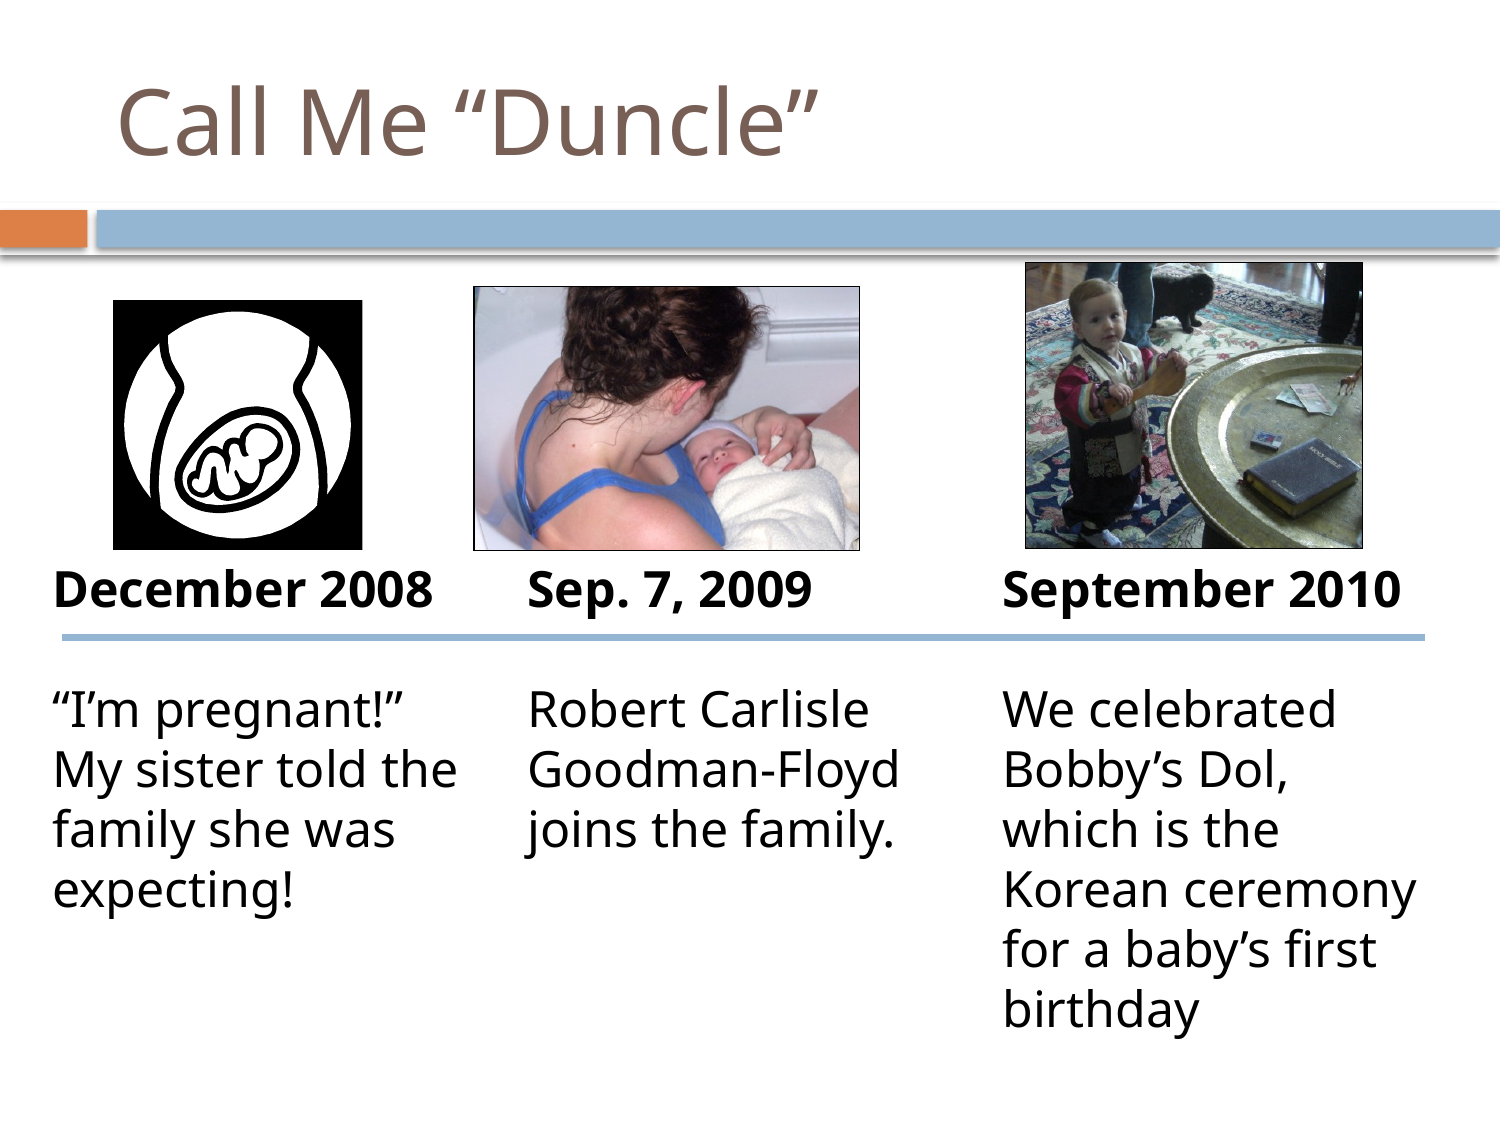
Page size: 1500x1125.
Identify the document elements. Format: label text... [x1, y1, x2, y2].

picture [474, 287, 860, 551]
picture [1024, 262, 1363, 549]
text_box December 2008 “I’m pregnant!” My sister told the family she was expecting! [37, 549, 512, 925]
text_box September 2010 We celebrated Bobby’s Dol, which is the Korean ceremony for a baby’s first birthday [987, 549, 1450, 1045]
text_box Sep. 7, 2009 Robert Carlisle Goodman-Floyd joins the family. [512, 549, 925, 637]
text_box Sep. 7, 2009 Robert Carlisle Goodman-Floyd joins the family. [512, 648, 925, 925]
picture [112, 299, 363, 551]
title Call Me “Duncle” [100, 37, 1438, 200]
